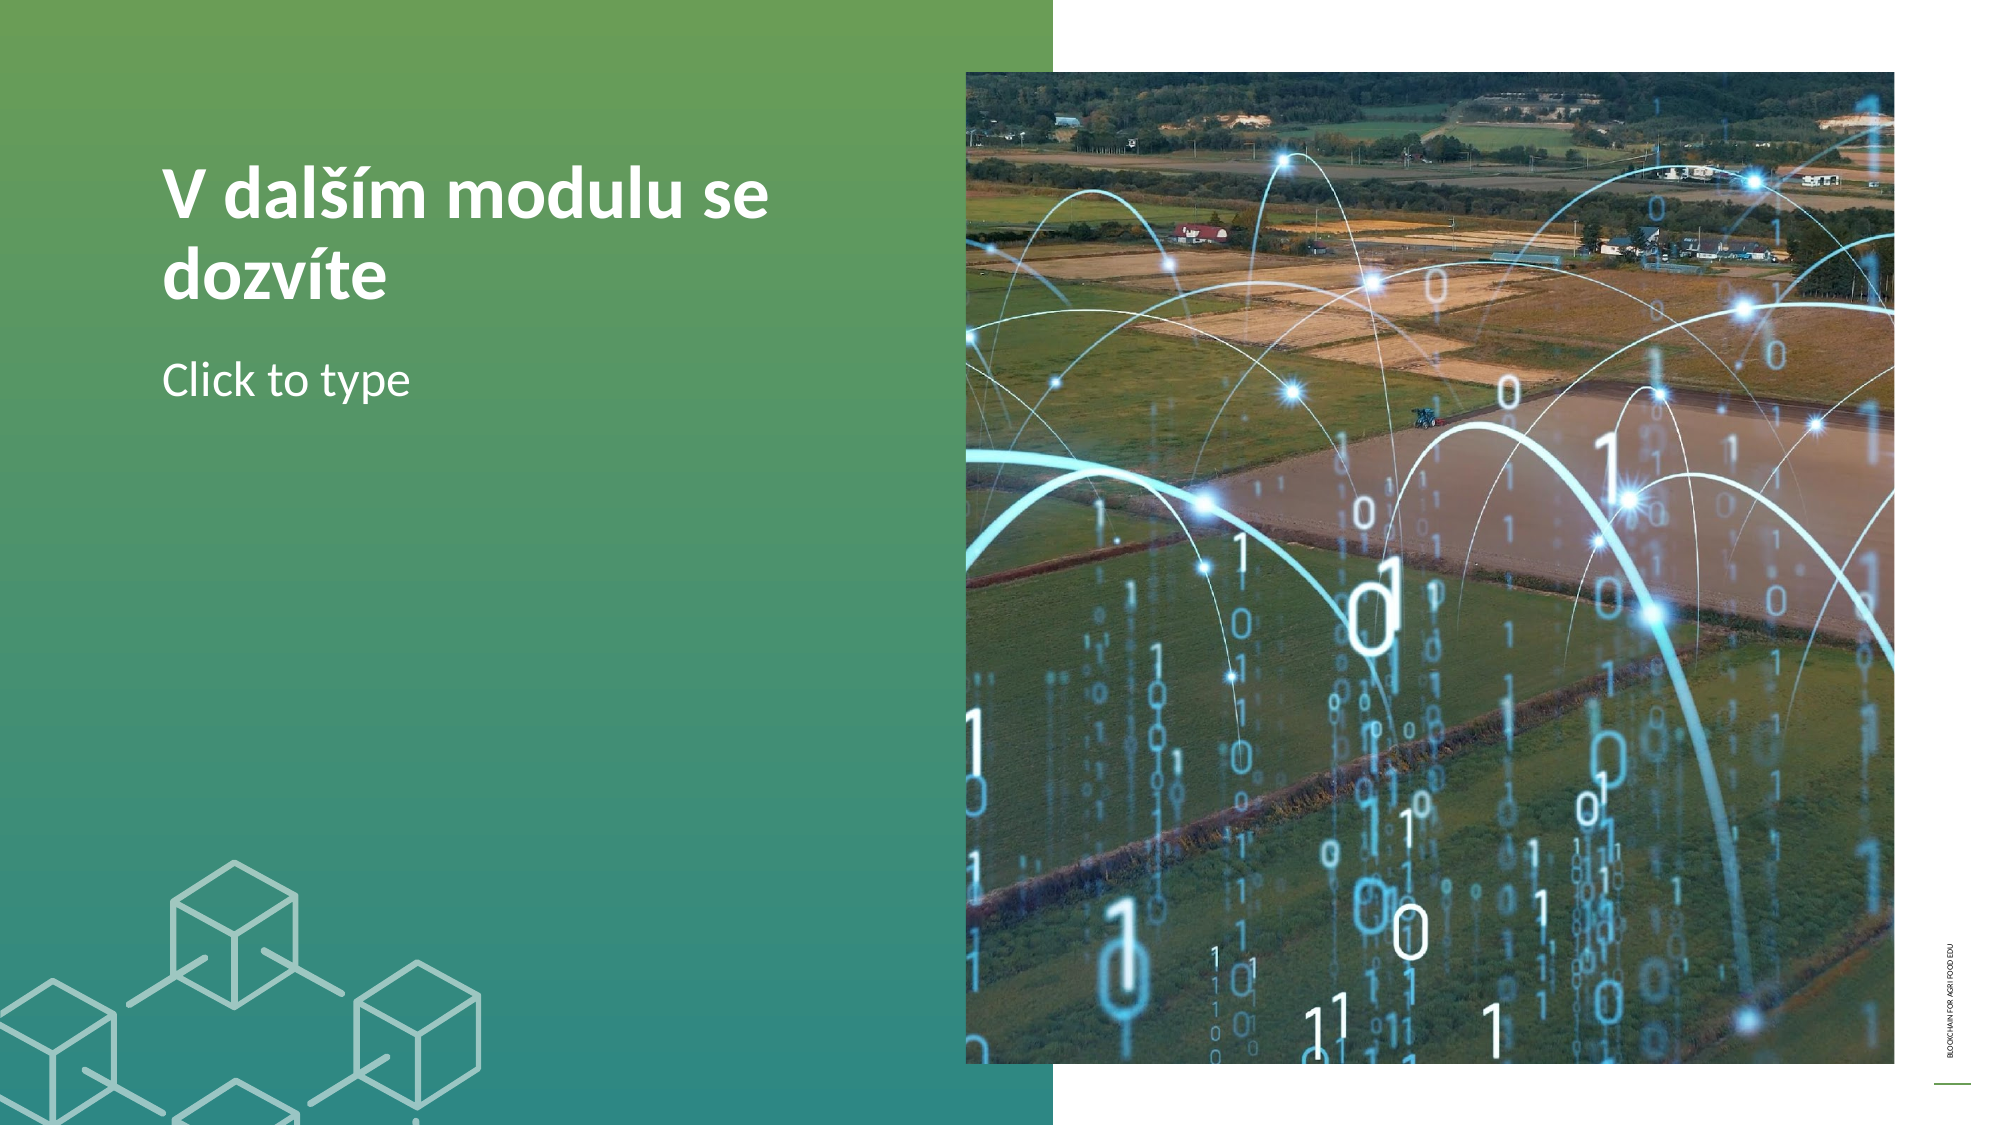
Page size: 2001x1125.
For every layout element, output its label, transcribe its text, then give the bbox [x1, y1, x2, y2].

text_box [85, 773, 396, 1125]
list V dalším modulu se dozvíte [147, 146, 928, 309]
list Click to type [147, 345, 909, 1064]
picture [965, 71, 1895, 1065]
